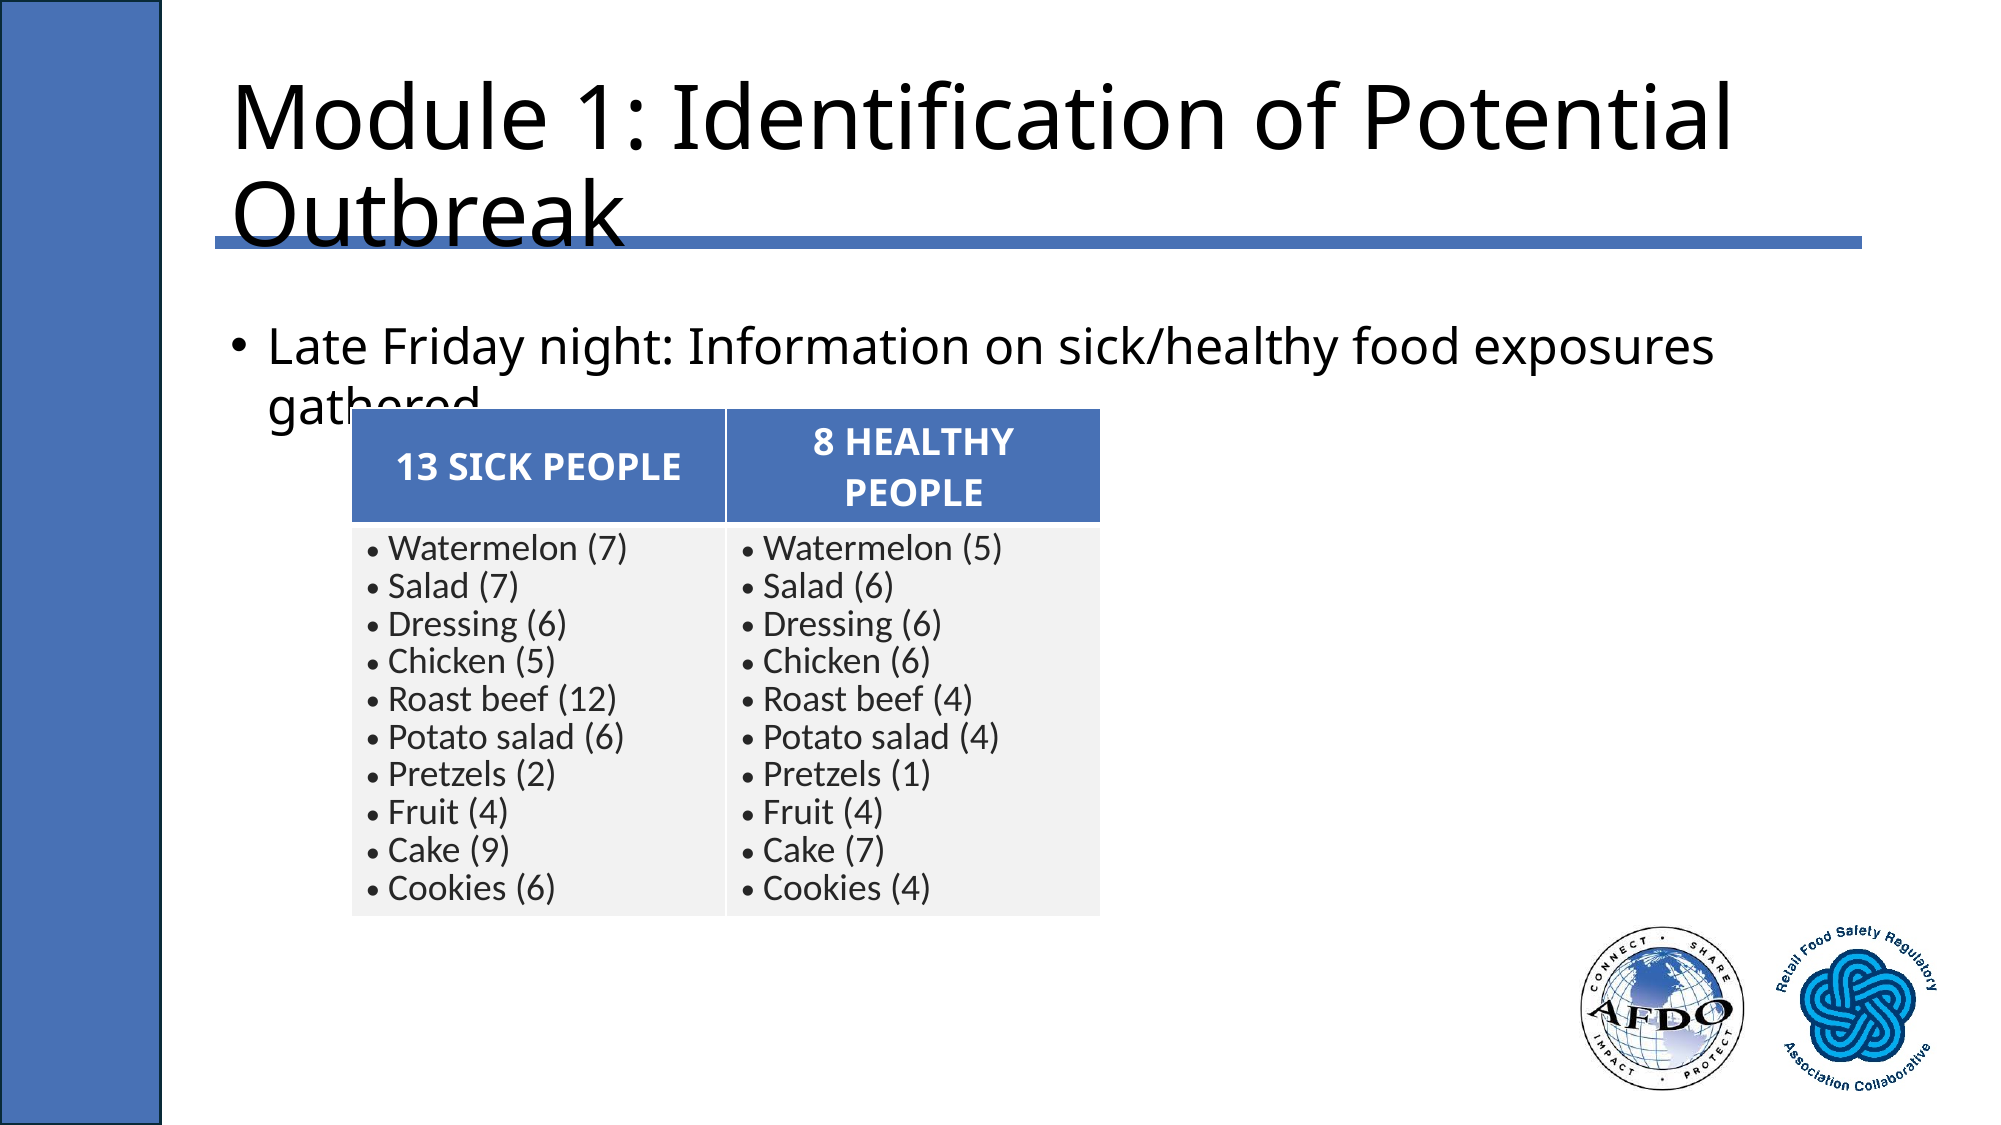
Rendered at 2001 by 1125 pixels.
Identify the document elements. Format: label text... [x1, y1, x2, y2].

picture [1776, 925, 1937, 1091]
list Late Friday night: Information on sick/healthy food exposures gathered [215, 306, 1863, 383]
title Module 1: Identification of Potential Outbreak [215, 111, 1925, 226]
table_cell Watermelon (5) Salad (6) Dressing (6) Chicken (6) Roast beef (4) Potato salad (4) Pretzels (1) Fruit (4) Cake (7) Cookies (4) [727, 528, 1100, 916]
table_cell Watermelon (7) Salad (7) Dressing (6) Chicken (5) Roast beef (12) Potato salad (6) Pretzels (2) Fruit (4) Cake (9) Cookies (6) [352, 528, 725, 916]
picture [1579, 925, 1745, 1091]
table_header 13 SICK PEOPLE [352, 409, 725, 522]
table_header 8 HEALTHY PEOPLE [727, 409, 1100, 522]
